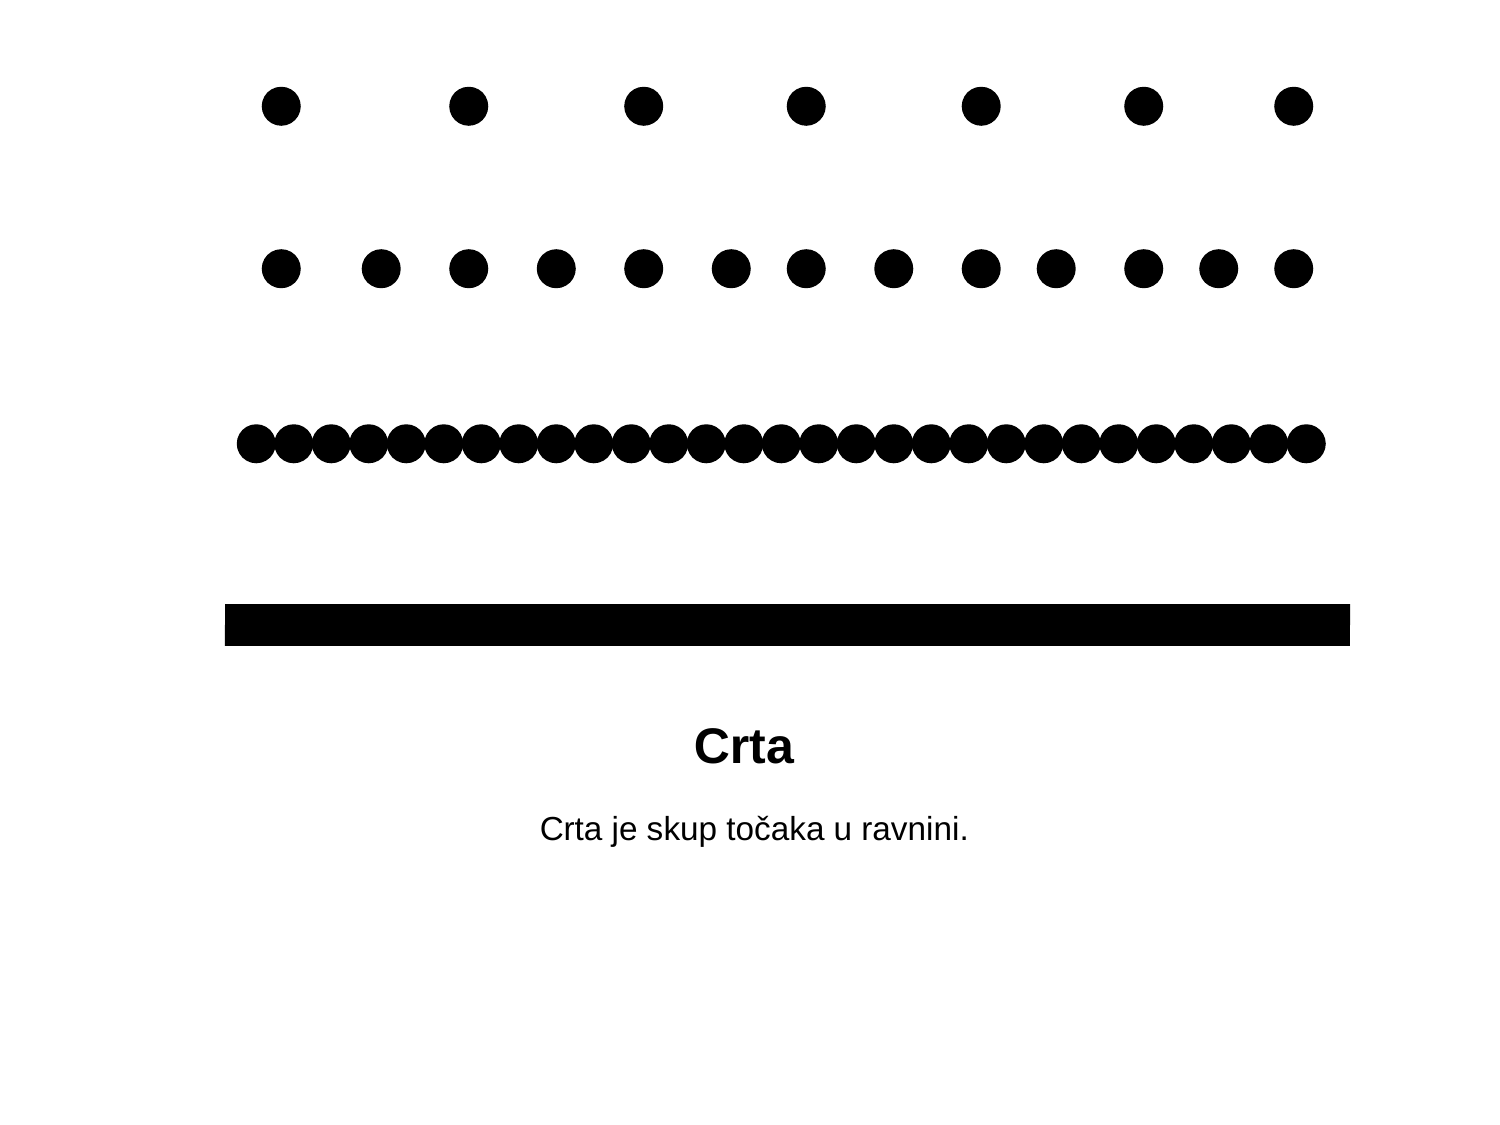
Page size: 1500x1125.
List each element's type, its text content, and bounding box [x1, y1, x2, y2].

text_box [1275, 87, 1313, 126]
text_box [262, 87, 301, 126]
text_box [450, 87, 488, 126]
text_box [1125, 87, 1163, 126]
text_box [262, 249, 1313, 288]
text_box Crta je skup točaka u ravnini. [525, 799, 1013, 855]
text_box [237, 424, 1326, 463]
text_box [962, 87, 1000, 126]
title Crta [649, 712, 838, 776]
text_box [787, 87, 826, 126]
text_box [624, 87, 663, 126]
